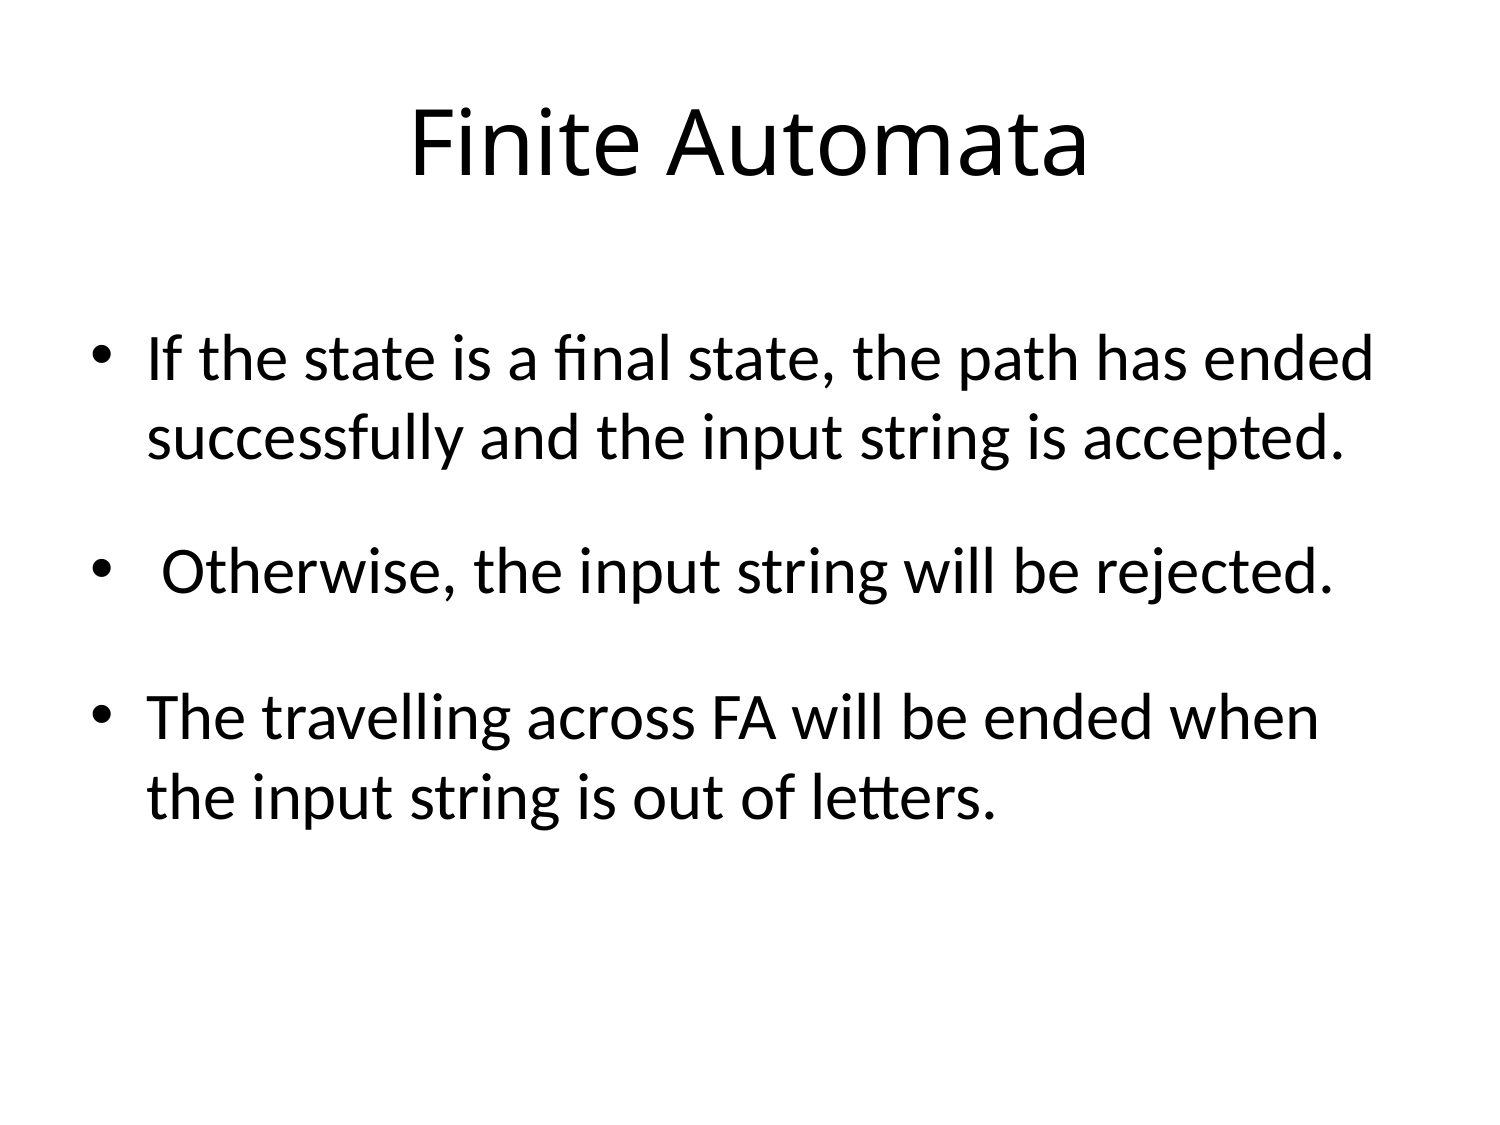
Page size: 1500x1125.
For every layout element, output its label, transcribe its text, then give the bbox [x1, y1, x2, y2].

list If the state is a final state, the path has ended successfully and the input string is accepted. Otherwise, the input string will be rejected. The travelling across FA will be ended when the input string is out of letters. [75, 262, 1425, 1005]
title Finite Automata [75, 45, 1425, 233]
